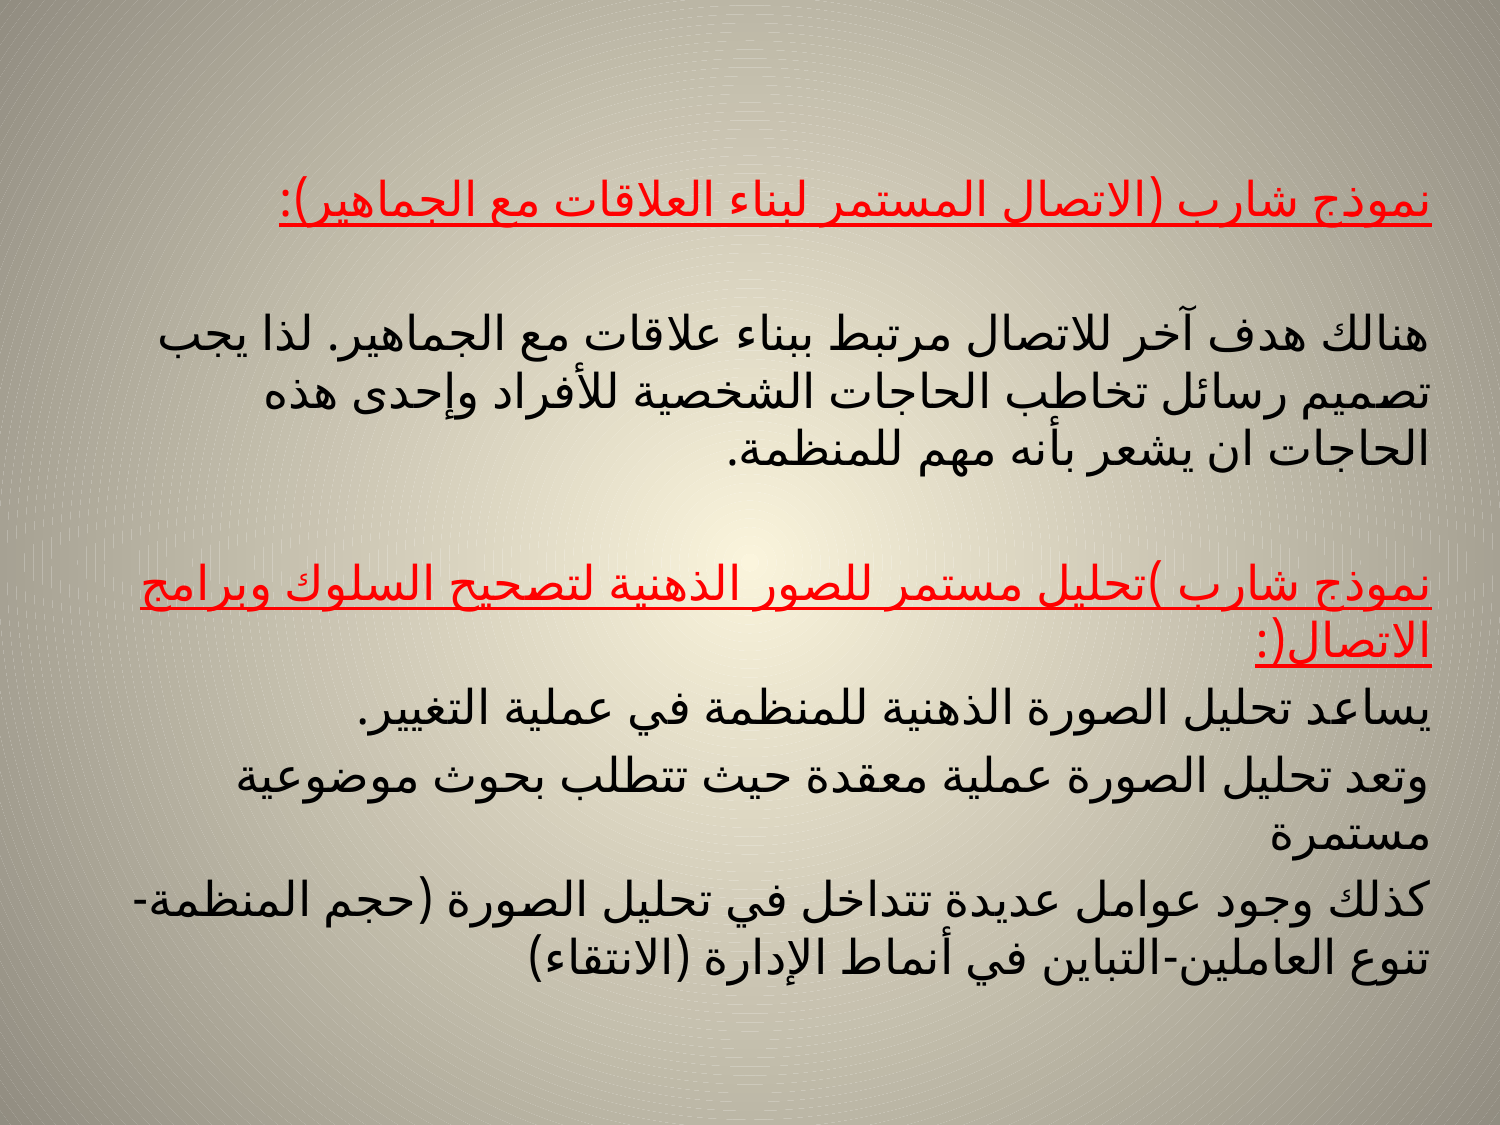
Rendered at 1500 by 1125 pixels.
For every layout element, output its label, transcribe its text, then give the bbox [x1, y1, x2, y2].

list نموذج شارب (الاتصال المستمر لبناء العلاقات مع الجماهير): هنالك هدف آخر للاتصال مرتبط ببناء علاقات مع الجماهير. لذا يجب تصميم رسائل تخاطب الحاجات الشخصية للأفراد وإحدى هذه الحاجات ان يشعر بأنه مهم للمنظمة. نموذج شارب )تحليل مستمر للصور الذهنية لتصحيح السلوك وبرامج الاتصال(: يساعد تحليل الصورة الذهنية للمنظمة في عملية التغيير. وتعد تحليل الصورة عملية معقدة حيث تتطلب بحوث موضوعية مستمرة كذلك وجود عوامل عديدة تتداخل في تحليل الصورة (حجم المنظمة-تنوع العاملين-التباين في أنماط الإدارة (الانتقاء) [112, 160, 1447, 1000]
